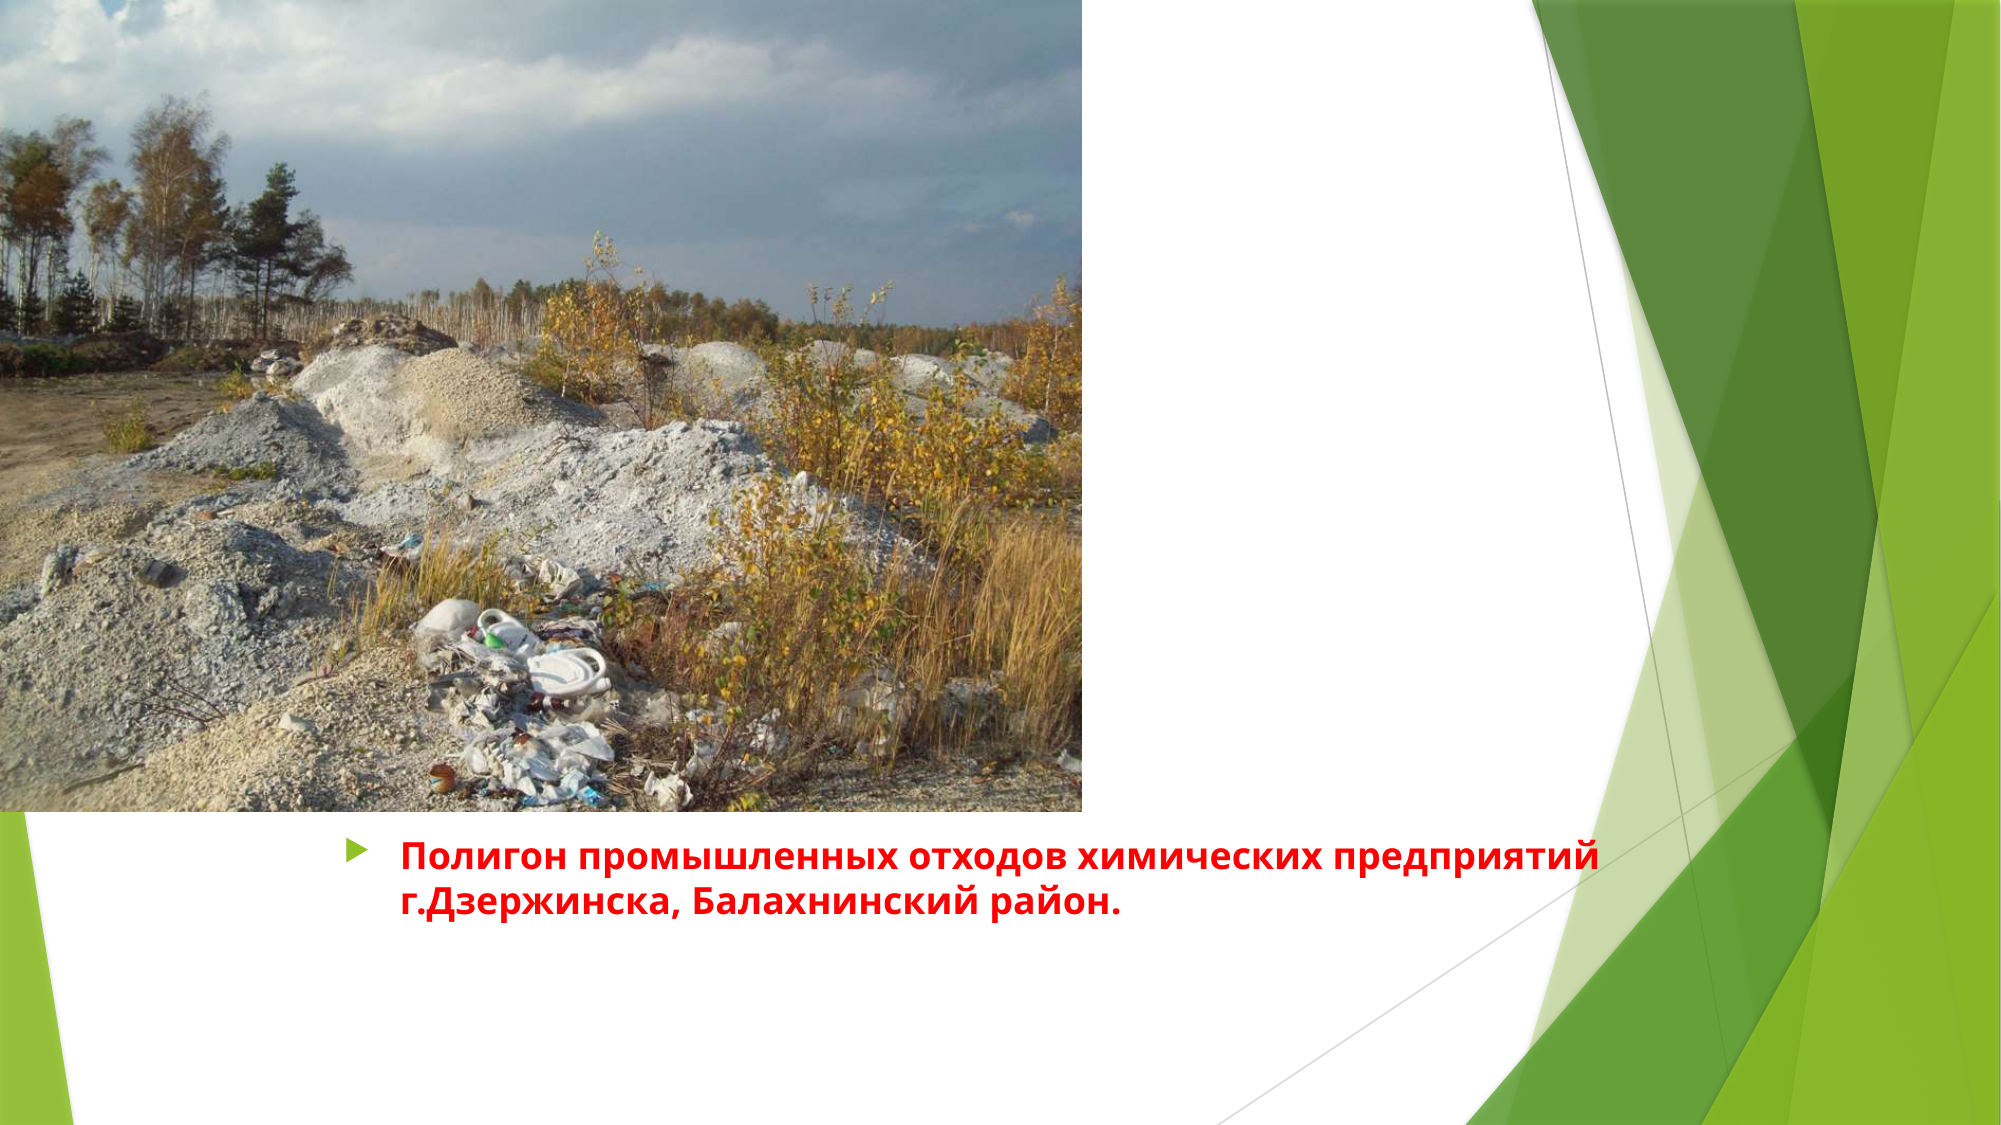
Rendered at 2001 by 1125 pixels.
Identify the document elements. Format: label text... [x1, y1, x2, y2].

list Полигон промышленных отходов химических предприятий г.Дзержинска, Балахнинский район. [328, 824, 1740, 1035]
picture [0, 0, 1082, 813]
